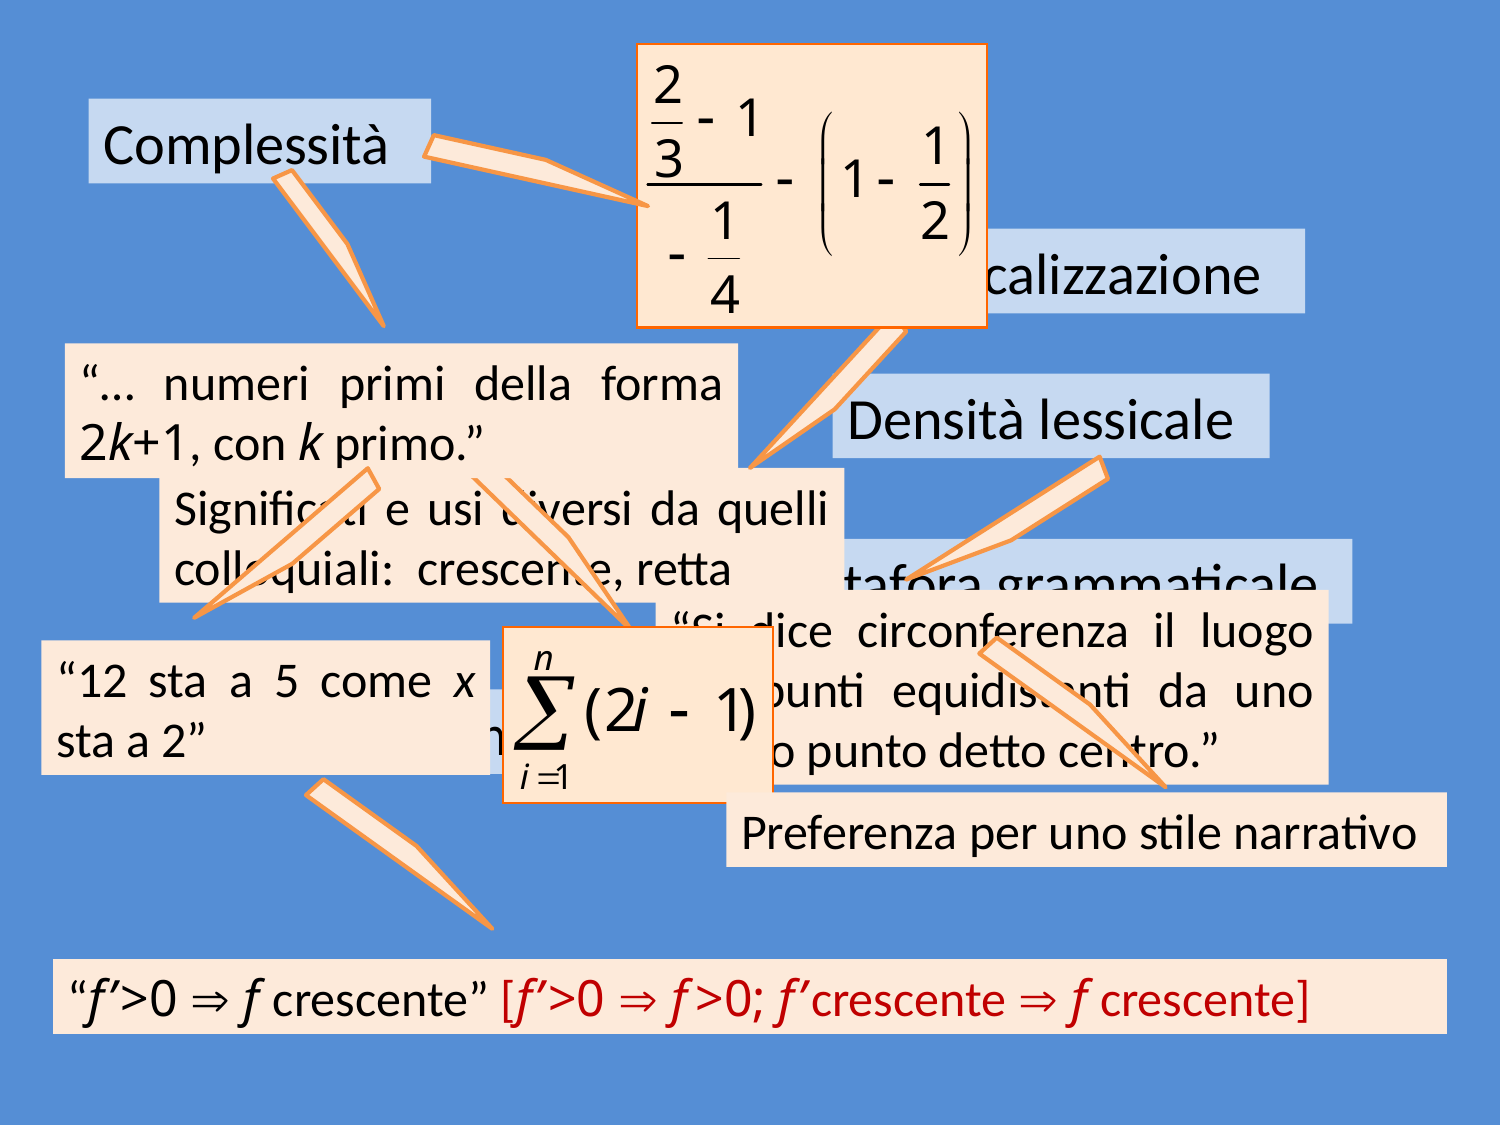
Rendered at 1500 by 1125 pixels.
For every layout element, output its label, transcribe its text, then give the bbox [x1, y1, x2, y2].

text_box “f’ >0  f crescente” [f’ >0  f >0; f’ crescente  f crescente] [53, 959, 1447, 1034]
text_box “Si dice circonferenza il luogo dei punti equidistanti da uno stesso punto detto centro.” [655, 589, 1329, 785]
text_box [422, 133, 632, 205]
text_box [904, 454, 1110, 582]
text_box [503, 627, 772, 803]
text_box Discontinuità semantica [491, 689, 498, 774]
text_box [637, 44, 987, 327]
text_box [748, 335, 906, 470]
text_box [977, 635, 1168, 789]
text_box “… numeri primi della forma 2k+1, con k primo.” [64, 343, 739, 479]
text_box Lessicalizzazione [991, 228, 1306, 314]
text_box Preferenza per uno stile narrativo [726, 792, 1447, 867]
text_box Significati e usi diversi da quelli colloquiali: crescente, retta [513, 467, 845, 603]
text_box Significati e usi diversi da quelli colloquiali: crescente, retta [228, 479, 599, 603]
text_box Complessità [88, 98, 432, 184]
text_box Densità lessicale [832, 373, 1270, 459]
text_box Metafora grammaticale [845, 538, 1353, 624]
text_box “12 sta a 5 come x sta a 2” [41, 640, 491, 775]
text_box [472, 479, 631, 625]
text_box [303, 777, 494, 931]
text_box [192, 466, 382, 620]
text_box [270, 168, 386, 328]
text_box Significati e usi diversi da quelli colloquiali: crescente, retta [159, 479, 350, 603]
